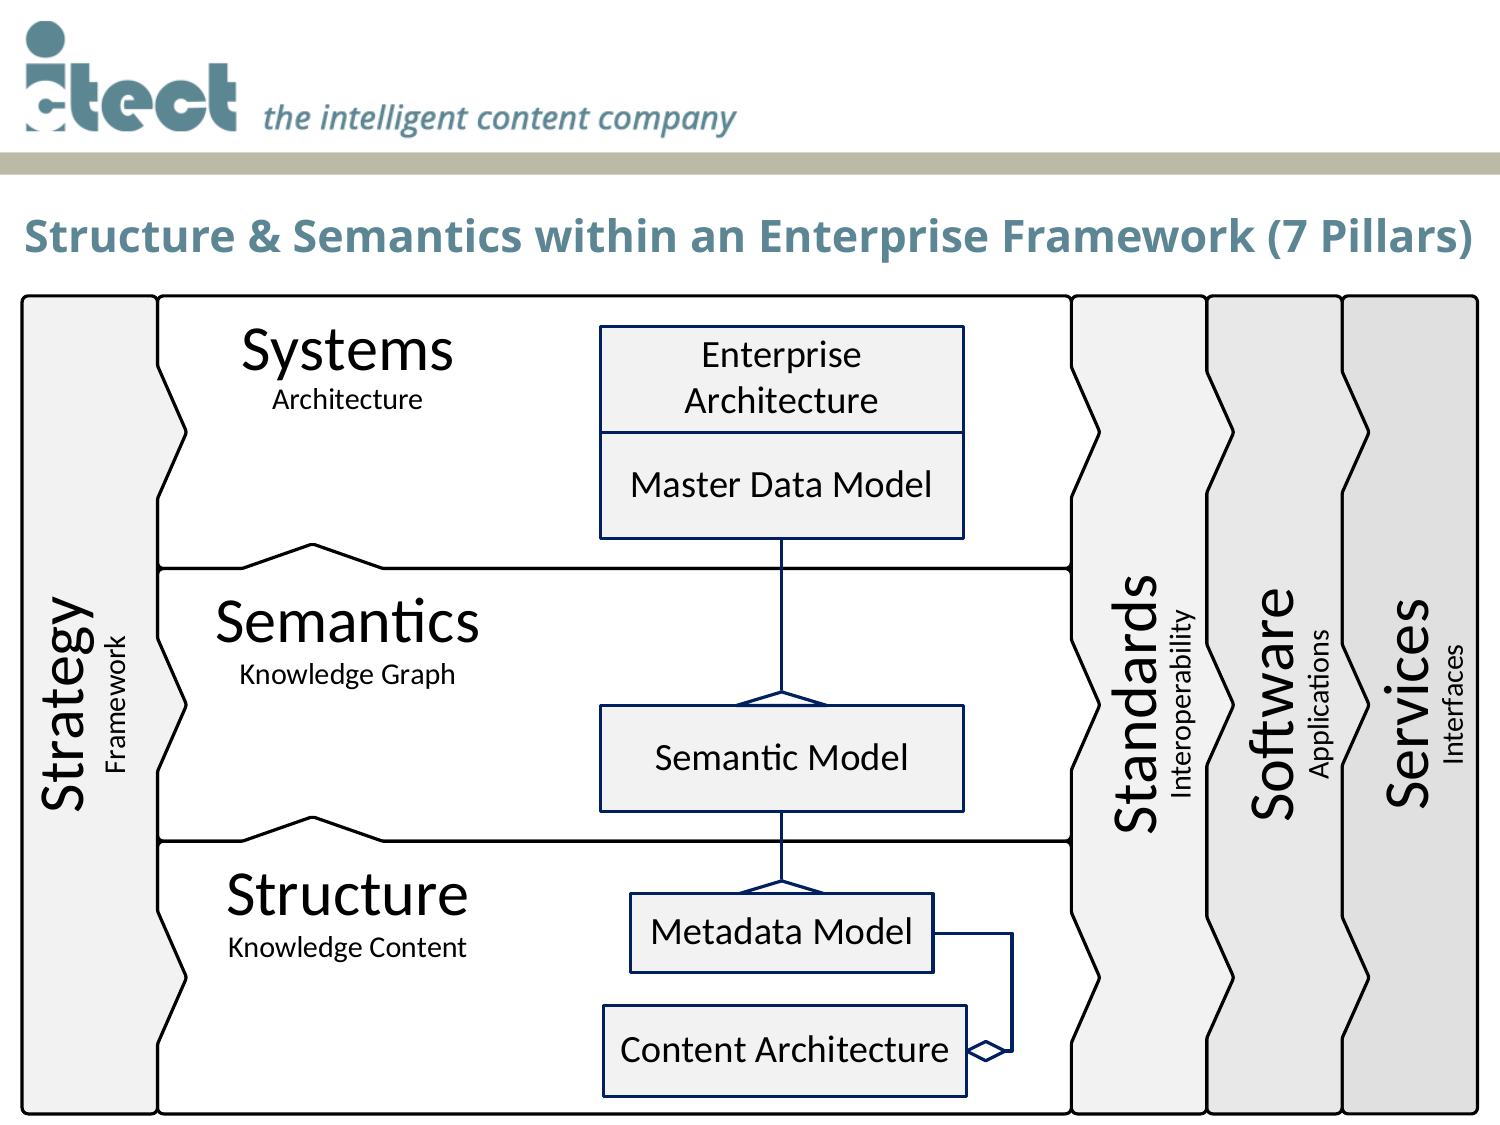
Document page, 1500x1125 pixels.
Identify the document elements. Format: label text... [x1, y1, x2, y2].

title Structure & Semantics within an Enterprise Framework (7 Pillars) [0, 200, 1500, 351]
picture [0, 290, 1500, 1125]
picture [0, 0, 1500, 200]
